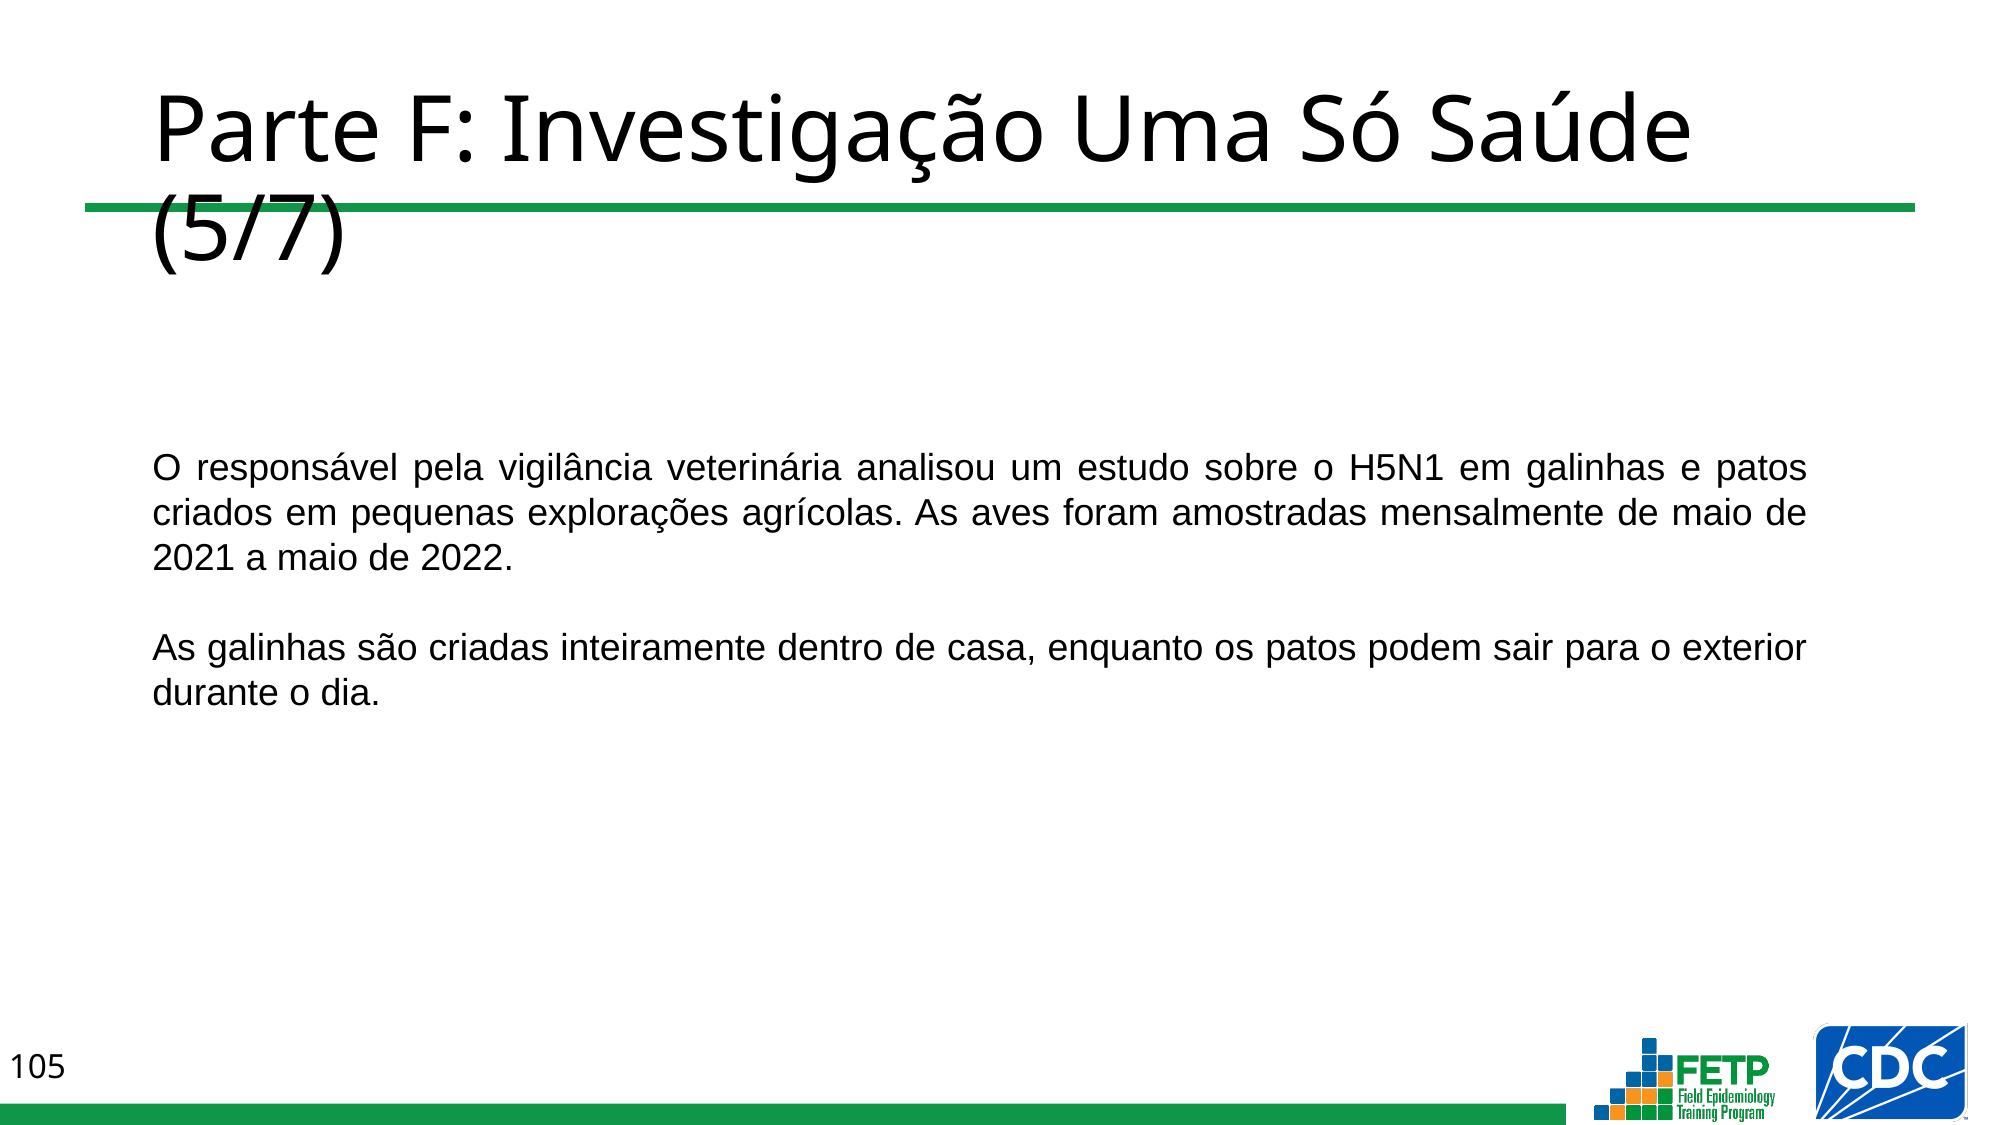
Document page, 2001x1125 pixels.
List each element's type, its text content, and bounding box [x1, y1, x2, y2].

title Parte F: Investigação Uma Só Saúde (5/7) [137, 75, 1863, 207]
list O responsável pela vigilância veterinária analisou um estudo sobre o H5N1 em galinhas e patos criados em pequenas explorações agrícolas. As aves foram amostradas mensalmente de maio de 2021 a maio de 2022. As galinhas são criadas inteiramente dentro de casa, enquanto os patos podem sair para o exterior durante o dia. [137, 242, 1823, 1004]
picture [1813, 1023, 1968, 1122]
picture [1594, 1038, 1775, 1122]
